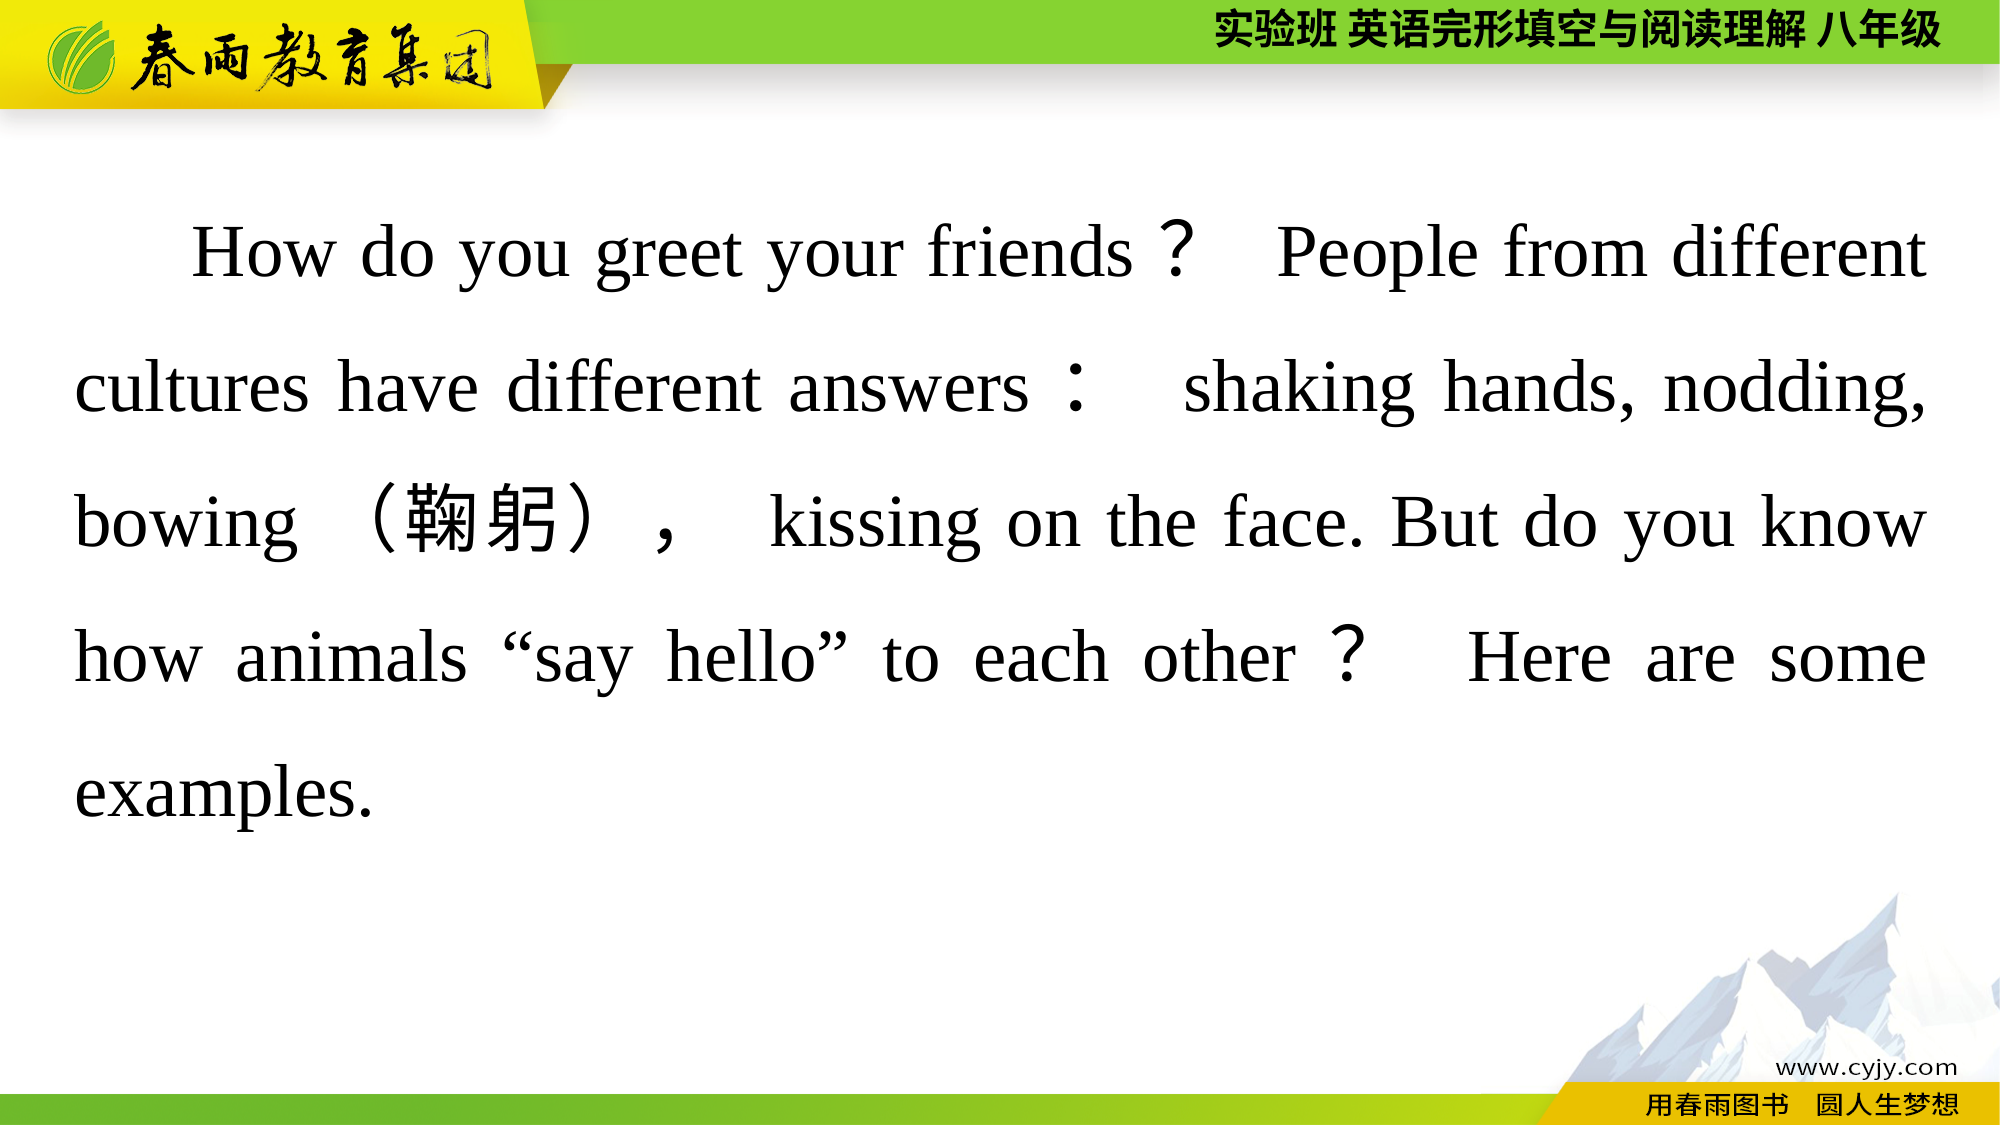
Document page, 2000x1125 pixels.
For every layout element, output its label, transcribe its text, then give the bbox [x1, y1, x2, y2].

list How do you greet your friends？ People from different cultures have different answers： shaking hands, nodding, bowing（鞠躬）， kissing on the face. But do you know how animals “say hello” to each other？ Here are some examples. [59, 149, 1944, 830]
picture [0, 0, 2000, 1125]
